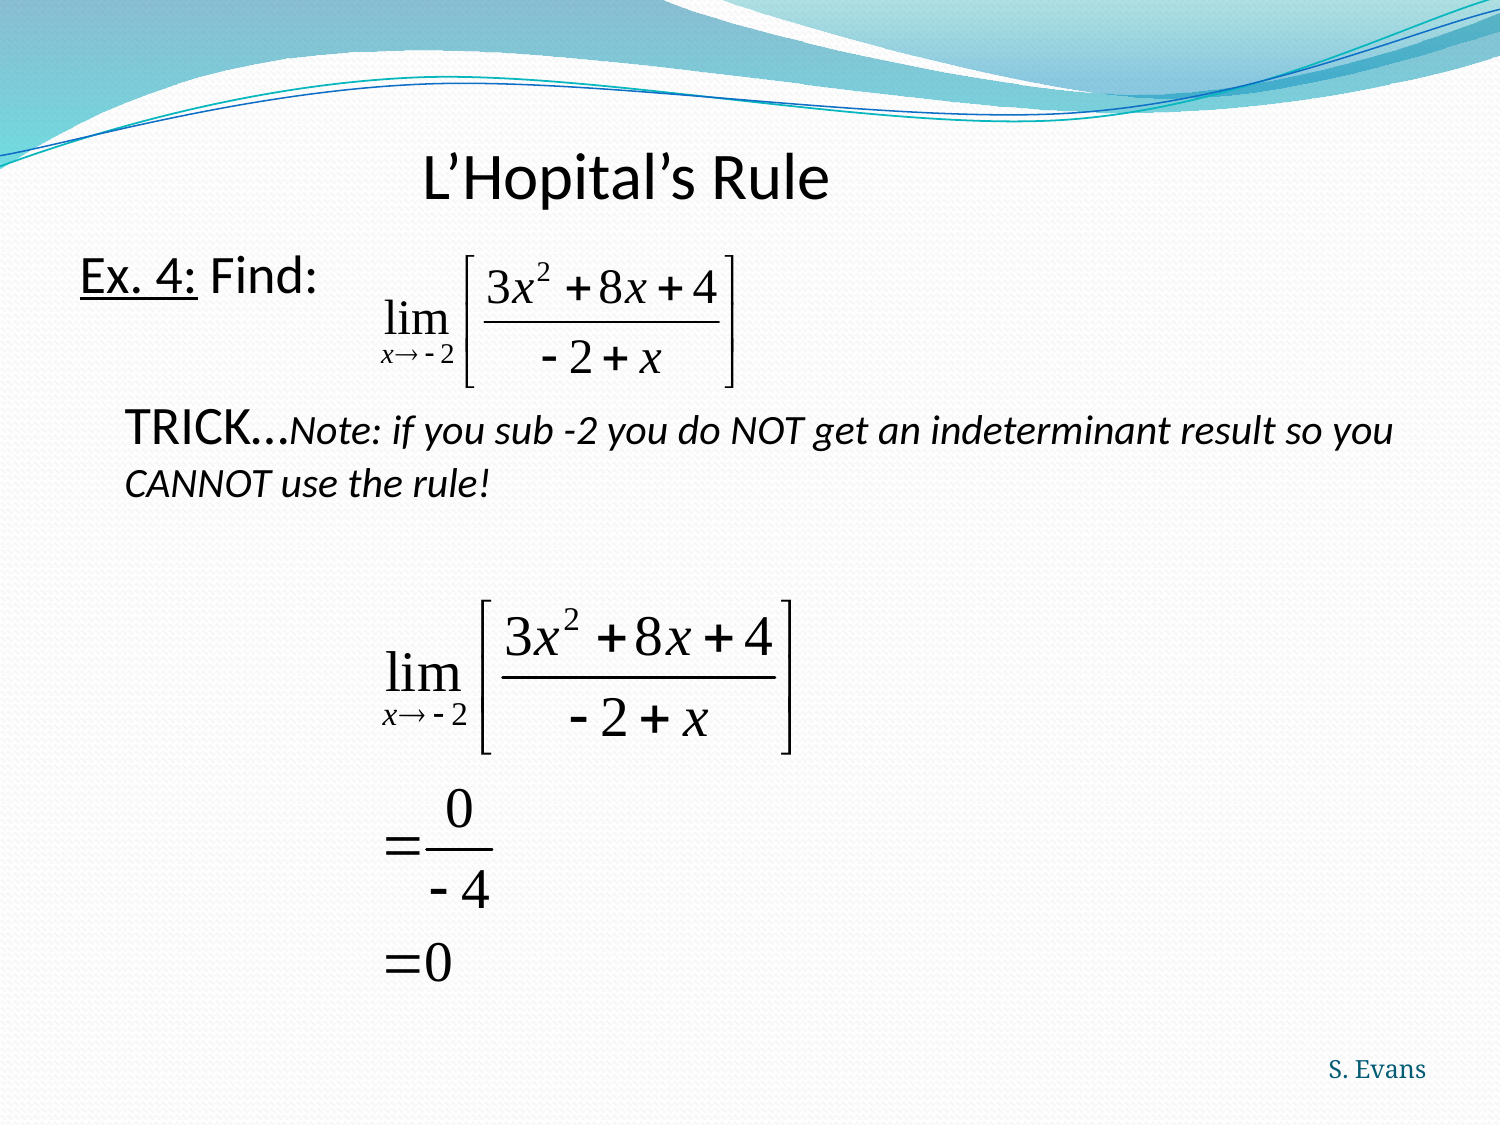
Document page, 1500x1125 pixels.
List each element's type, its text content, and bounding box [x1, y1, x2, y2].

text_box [371, 243, 752, 401]
footer S. Evans [1328, 1023, 1441, 1084]
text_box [371, 585, 813, 994]
text_box L’Hopital’s Rule [407, 125, 928, 221]
list Ex. 4: Find: TRICK…Note: if you sub -2 you do NOT get an indeterminant result so you CANNOT use the rule! [64, 231, 1425, 1038]
